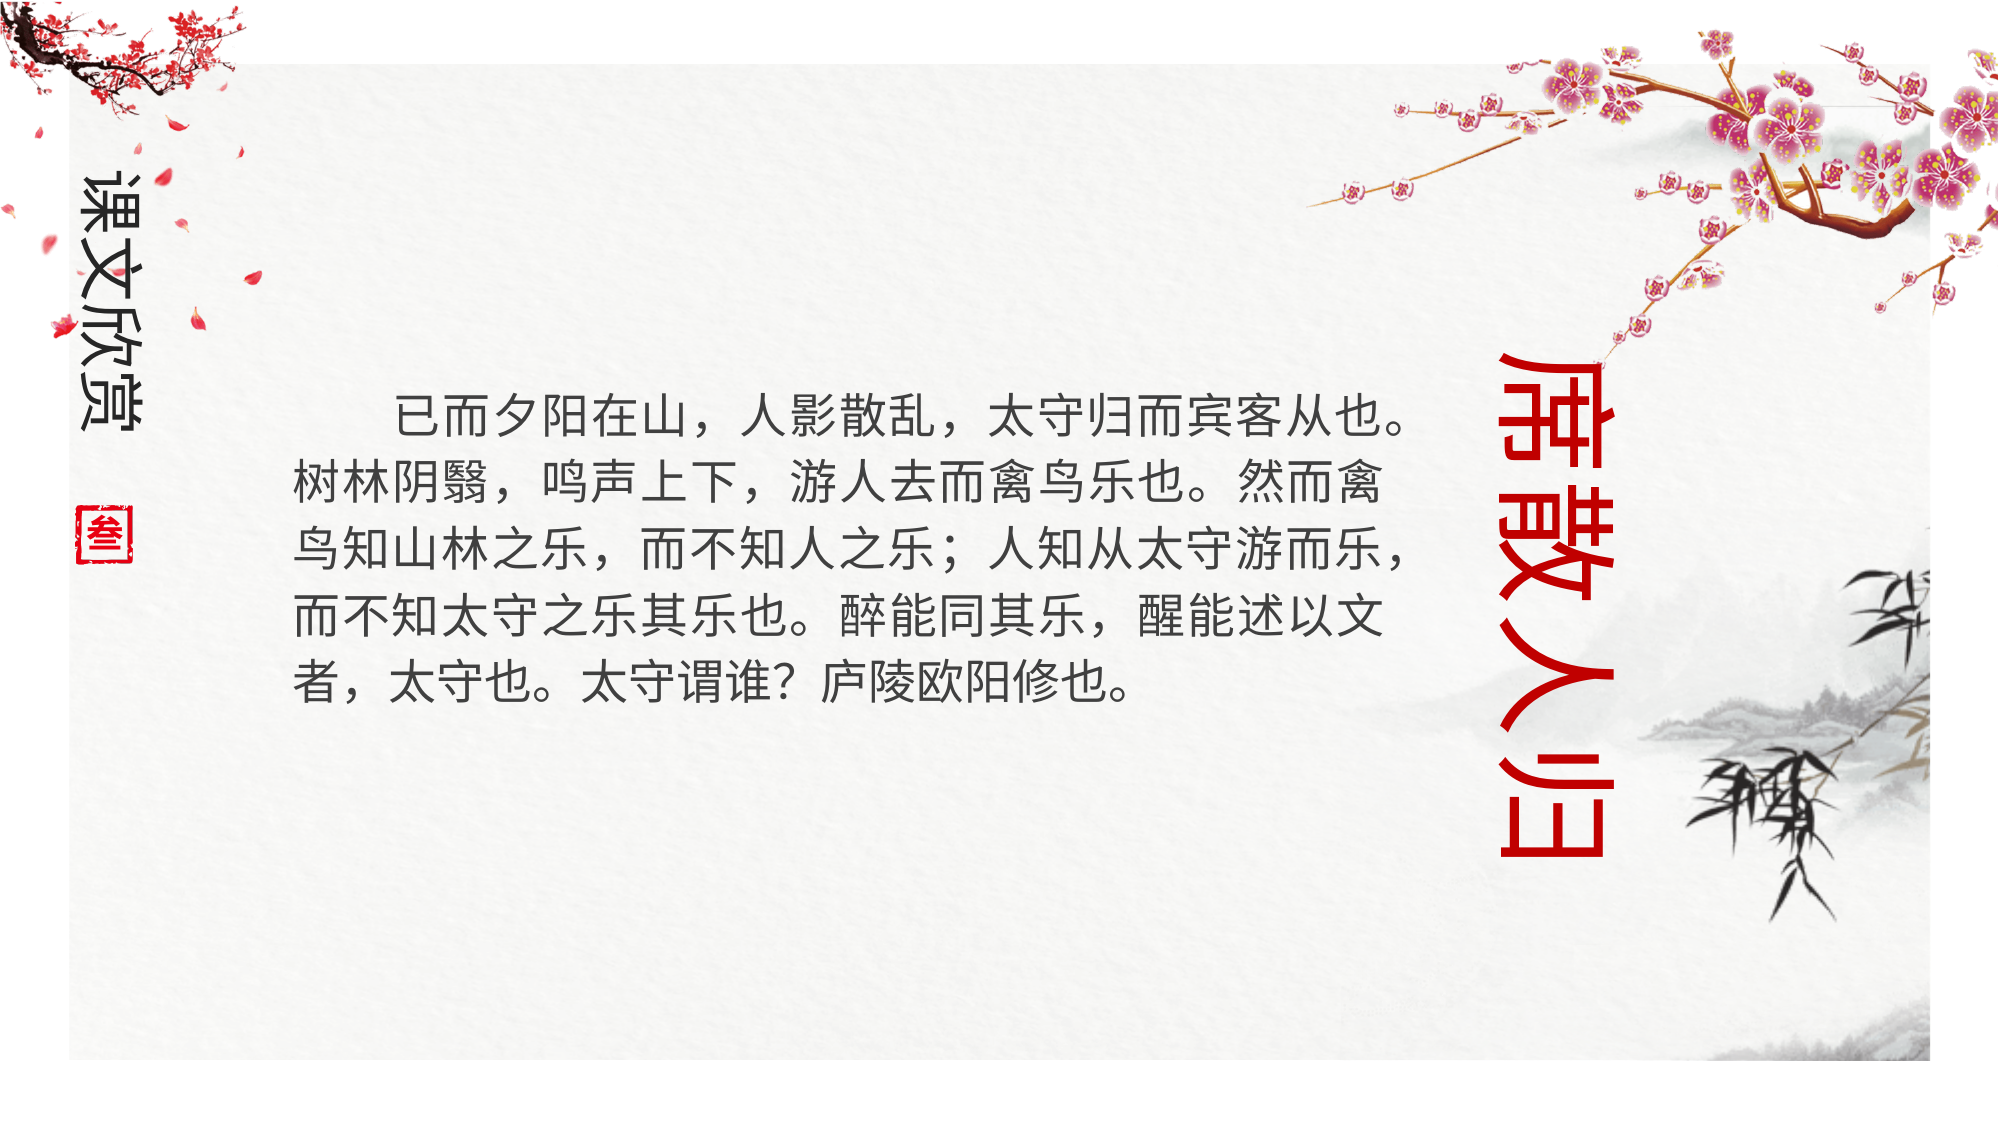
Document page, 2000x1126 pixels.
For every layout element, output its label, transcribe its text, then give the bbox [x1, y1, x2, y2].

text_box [71, 502, 140, 565]
picture [0, 0, 1999, 1061]
text_box 已而夕阳在山，人影散乱，太守归而宾客从也。树林阴翳，鸣声上下，游人去而禽鸟乐也。然而禽鸟知山林之乐，而不知人之乐；人知从太守游而乐，而不知太守之乐其乐也。醉能同其乐，醒能述以文者，太守也。太守谓谁？庐陵欧阳修也。 [277, 368, 1301, 717]
text_box 课文欣赏 [50, 349, 161, 453]
text_box 席散人归 [1468, 729, 1650, 879]
